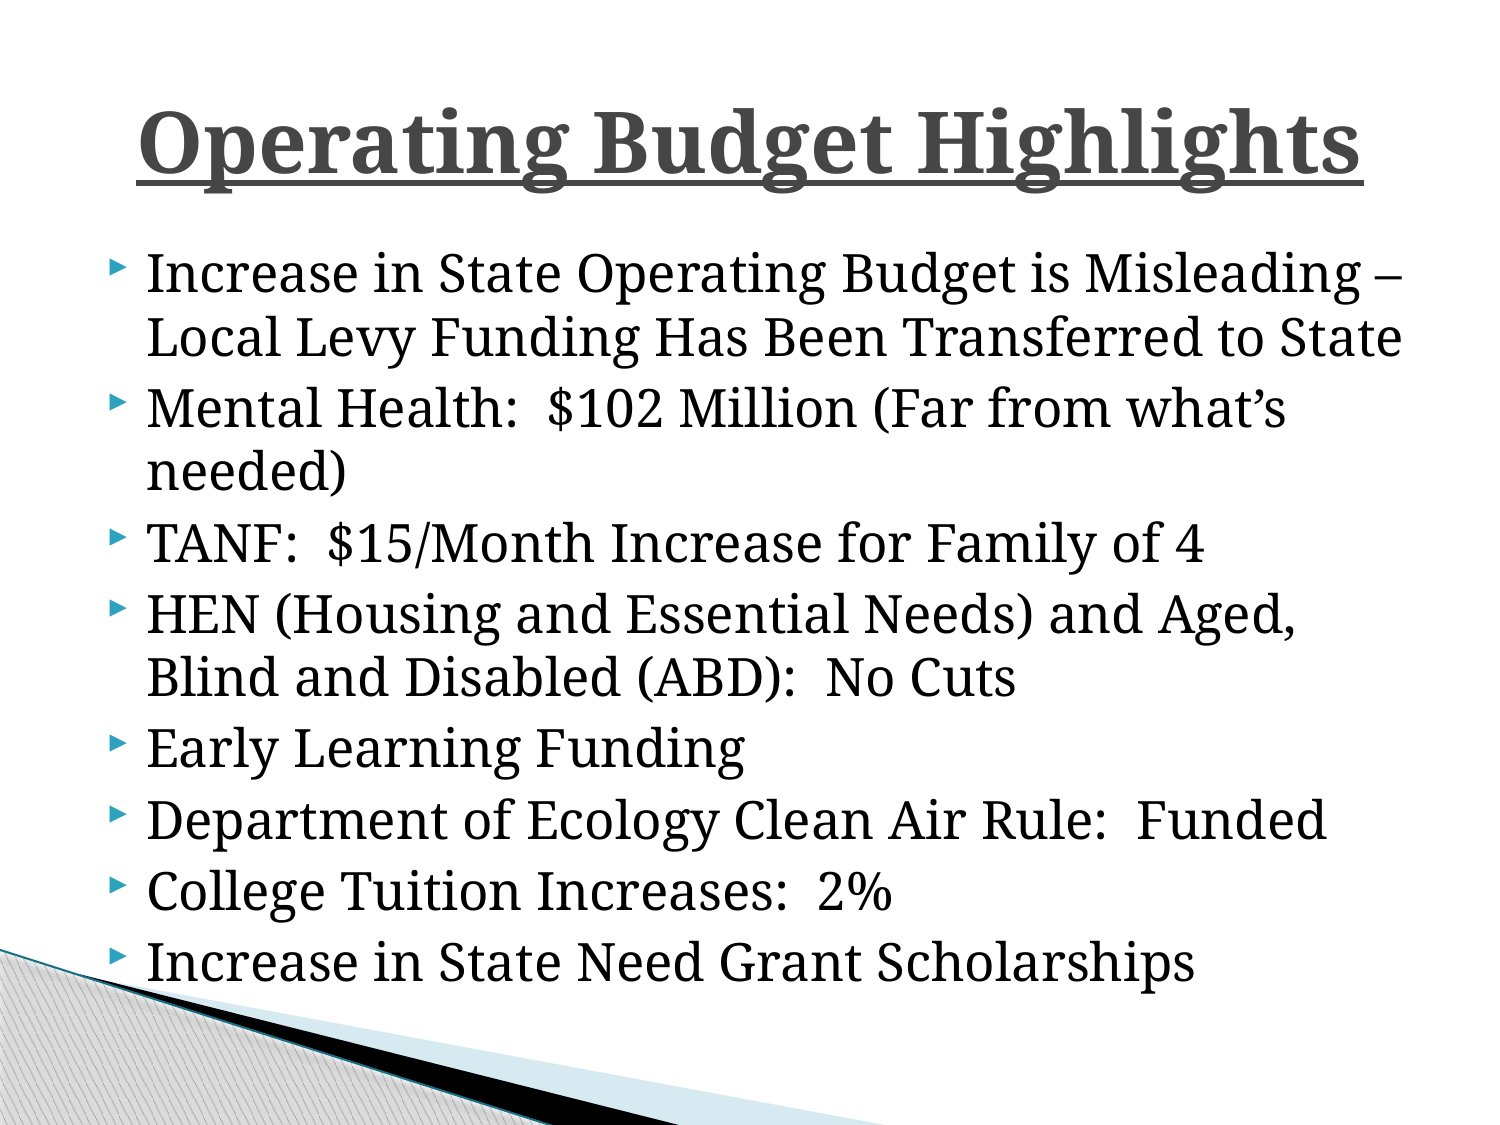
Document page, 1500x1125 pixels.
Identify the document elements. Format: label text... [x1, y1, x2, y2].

list Increase in State Operating Budget is Misleading – Local Levy Funding Has Been Transferred to State Mental Health: $102 Million (Far from what’s needed) TANF: $15/Month Increase for Family of 4 HEN (Housing and Essential Needs) and Aged, Blind and Disabled (ABD): No Cuts Early Learning Funding Department of Ecology Clean Air Rule: Funded College Tuition Increases: 2% Increase in State Need Grant Scholarships [75, 233, 1425, 1047]
title Operating Budget Highlights [75, 45, 1425, 233]
